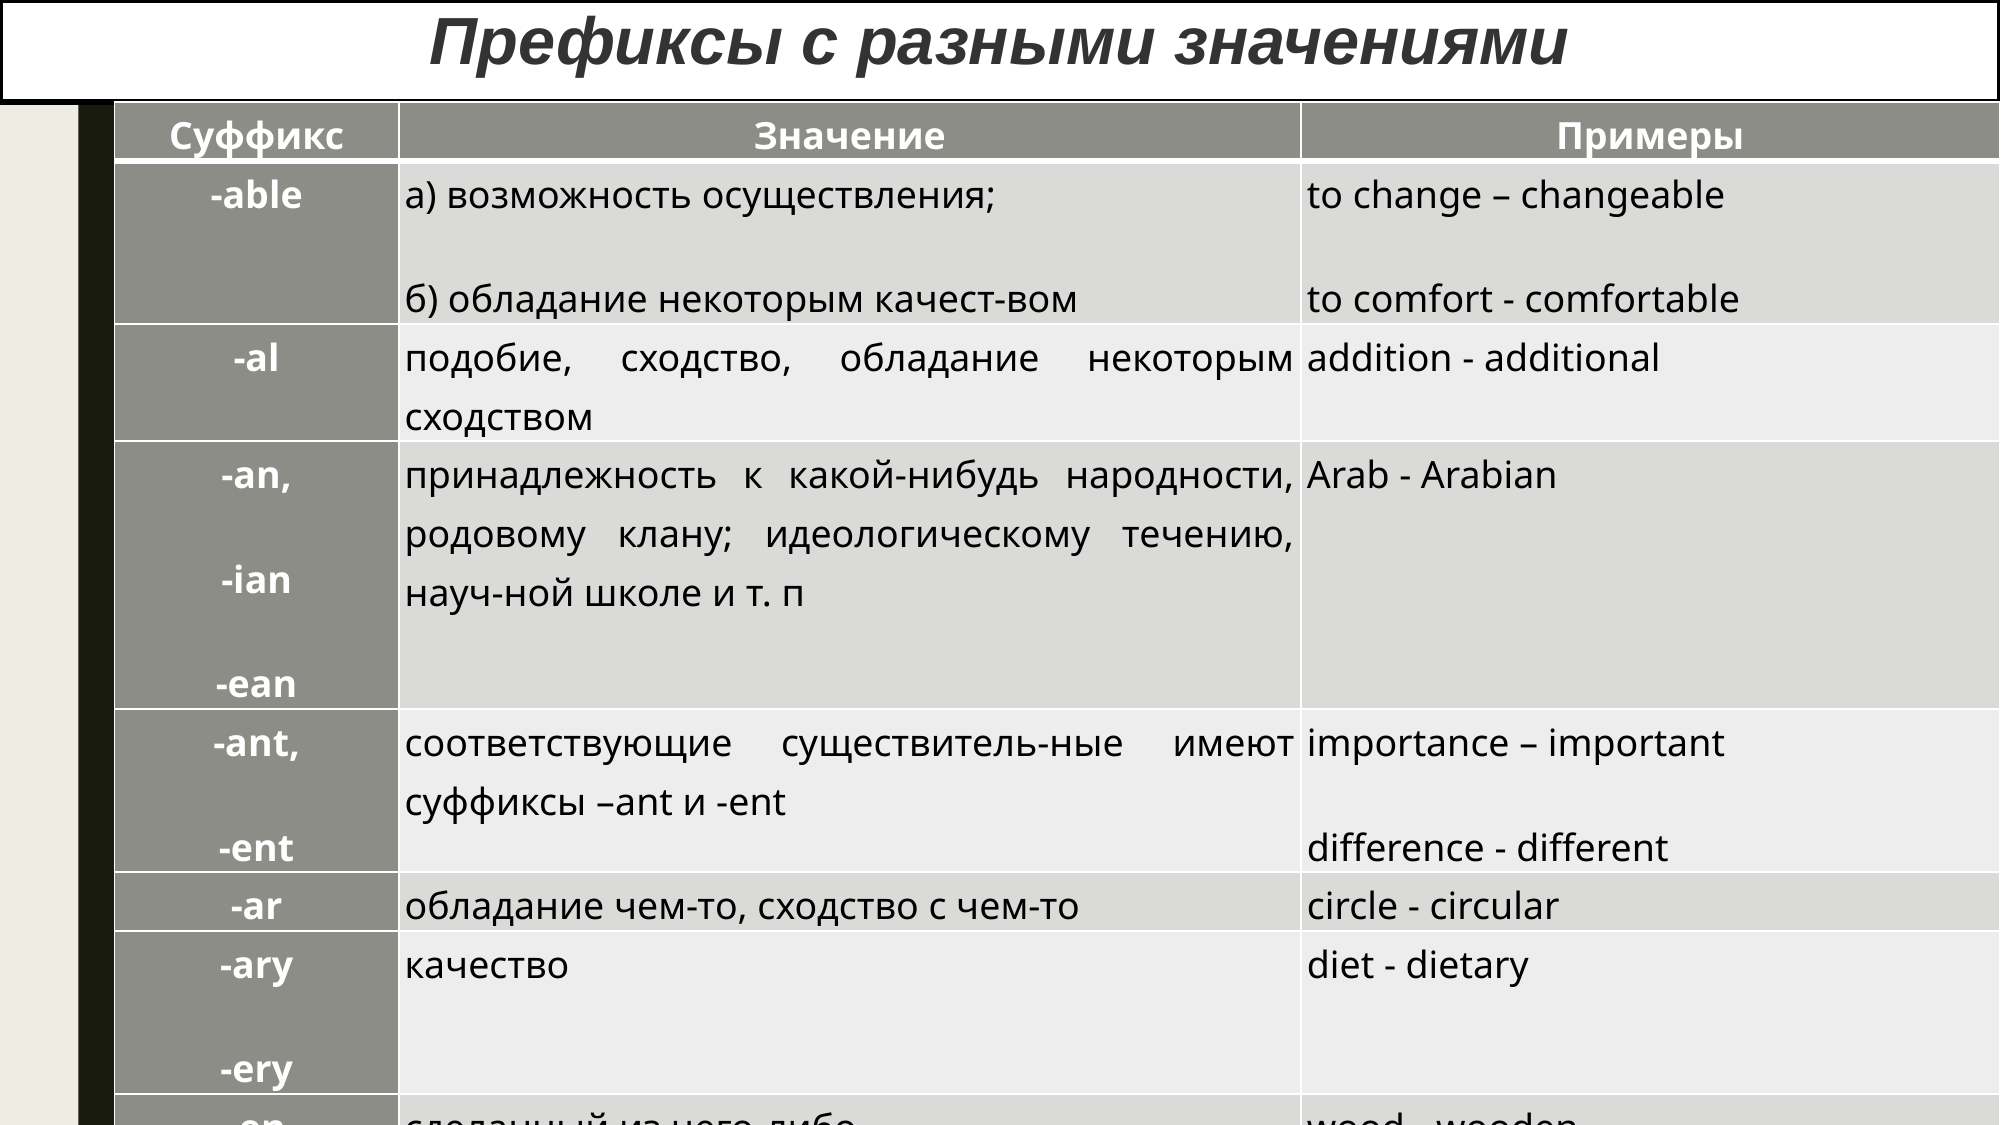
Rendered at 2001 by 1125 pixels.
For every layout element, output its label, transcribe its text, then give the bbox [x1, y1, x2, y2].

table_cell -able [115, 164, 398, 323]
table_cell качество [400, 932, 1300, 1093]
table_cell подобие, сходство, обладание некоторым сходством [400, 325, 1300, 440]
table_cell to change – changeable to comfort - comfortable [1302, 164, 1999, 323]
table_cell diet - dietary [1302, 932, 1999, 1093]
table_cell -ant, -ent [115, 710, 398, 871]
table_header Примеры [1302, 103, 1999, 158]
table_cell -en [115, 1095, 398, 1125]
table_header Значение [400, 103, 1300, 158]
table_cell принадлежность к какой-нибудь народности, родовому клану; идеологическому течению, науч-ной школе и т. п [400, 442, 1300, 708]
table_cell -al [115, 325, 398, 440]
table_cell wood - wooden [1302, 1095, 1999, 1125]
table_cell а) возможность осуществления; б) обладание некоторым качест-вом [400, 164, 1300, 323]
table_cell addition - additional [1302, 325, 1999, 440]
table_cell обладание чем-то, сходство с чем-то [400, 873, 1300, 930]
title Префиксы с разными значениями [0, 0, 2000, 105]
table_cell Arab - Arabian [1302, 442, 1999, 708]
table_cell importance – important difference - different [1302, 710, 1999, 871]
table_cell circle - circular [1302, 873, 1999, 930]
table_cell сделанный из чего-либо [400, 1095, 1300, 1125]
table_cell -an, -ian -ean [115, 442, 398, 708]
table_header Суффикс [115, 103, 398, 158]
table_cell cоответствующие существитель-ные имеют суффиксы –ant и -ent [400, 710, 1300, 871]
table_cell -ar [115, 873, 398, 930]
table_cell -ary -ery [115, 932, 398, 1093]
